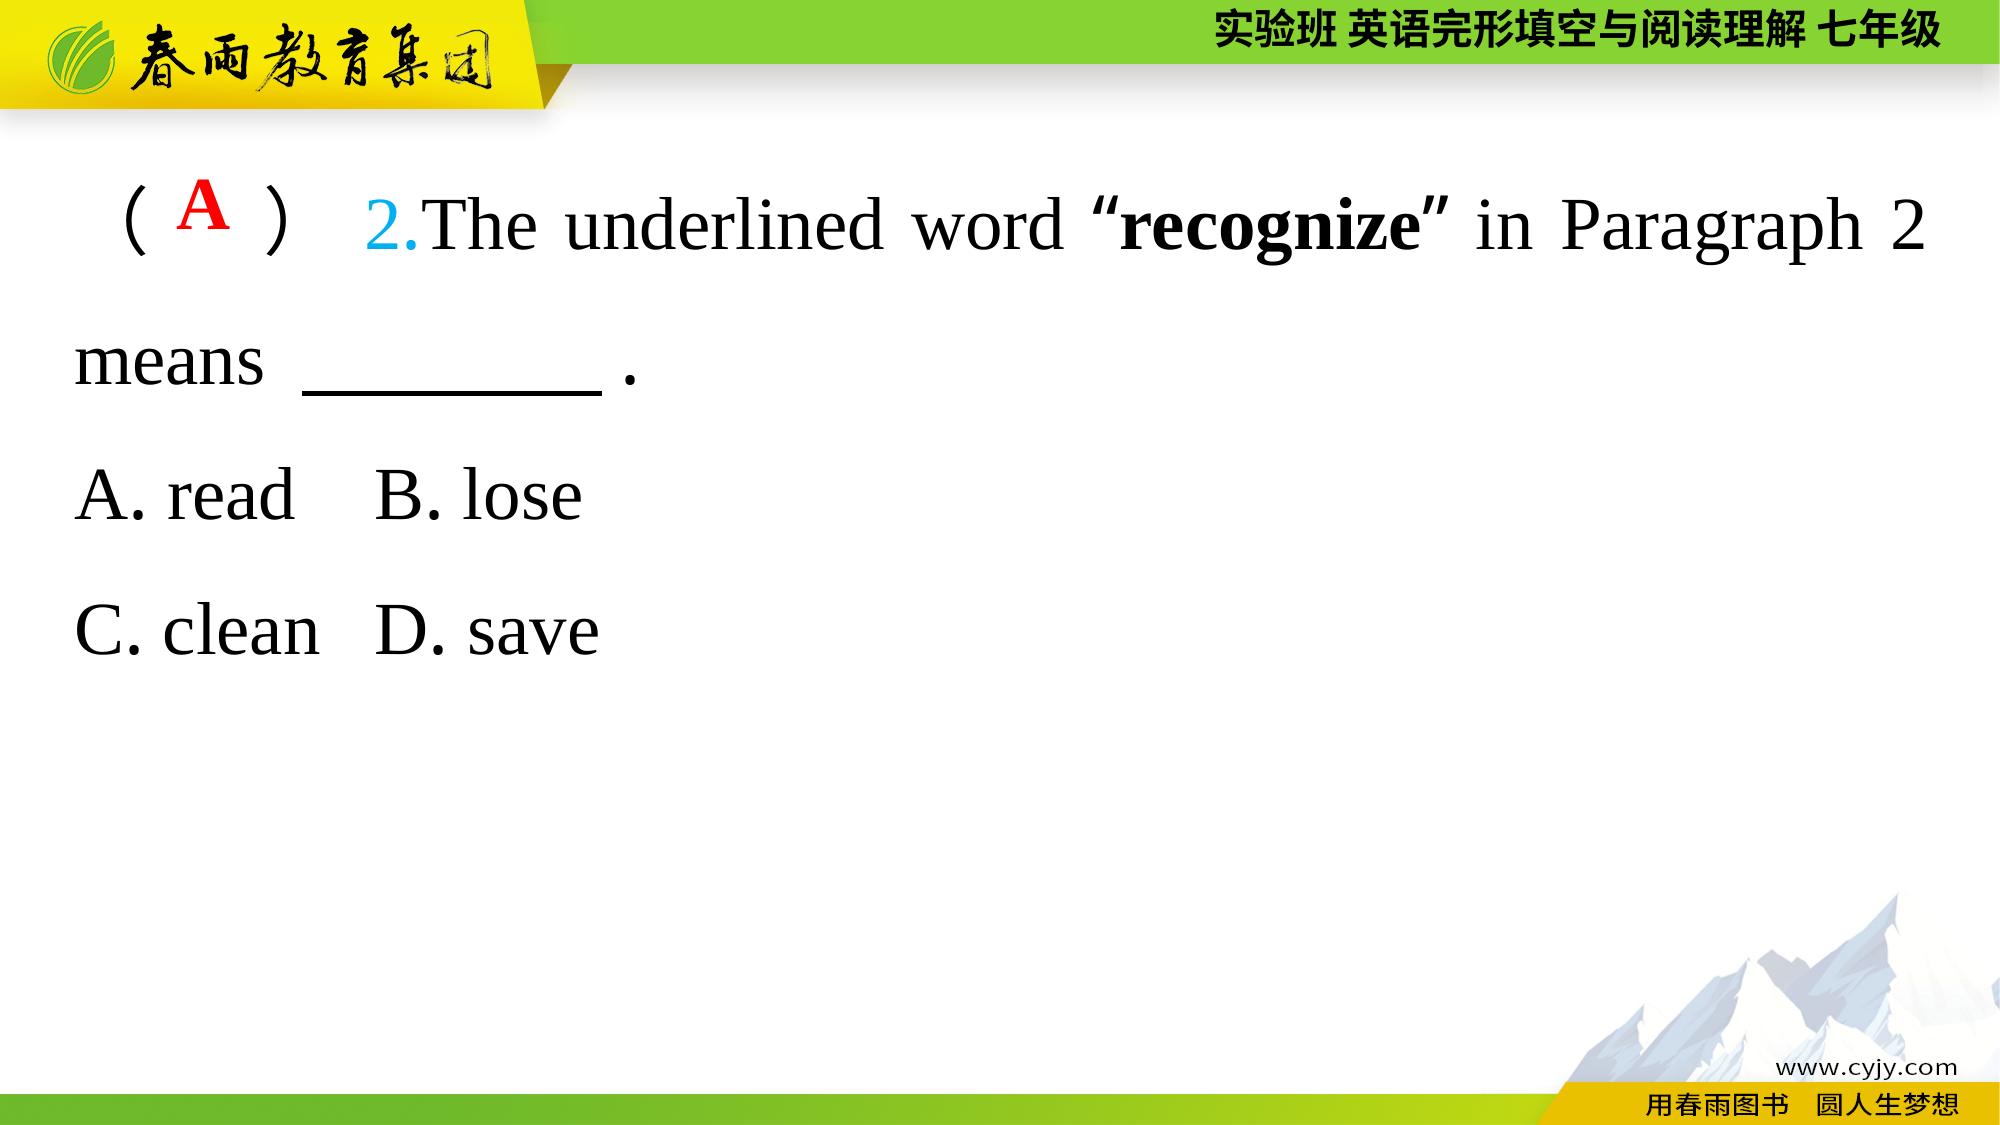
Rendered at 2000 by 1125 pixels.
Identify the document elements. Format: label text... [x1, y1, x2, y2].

text_box A [161, 146, 246, 252]
list （ ）2.The underlined word “recognize” in Paragraph 2 means . A. read B. lose C. clean D. save [59, 122, 1944, 666]
picture [0, 0, 2000, 1125]
